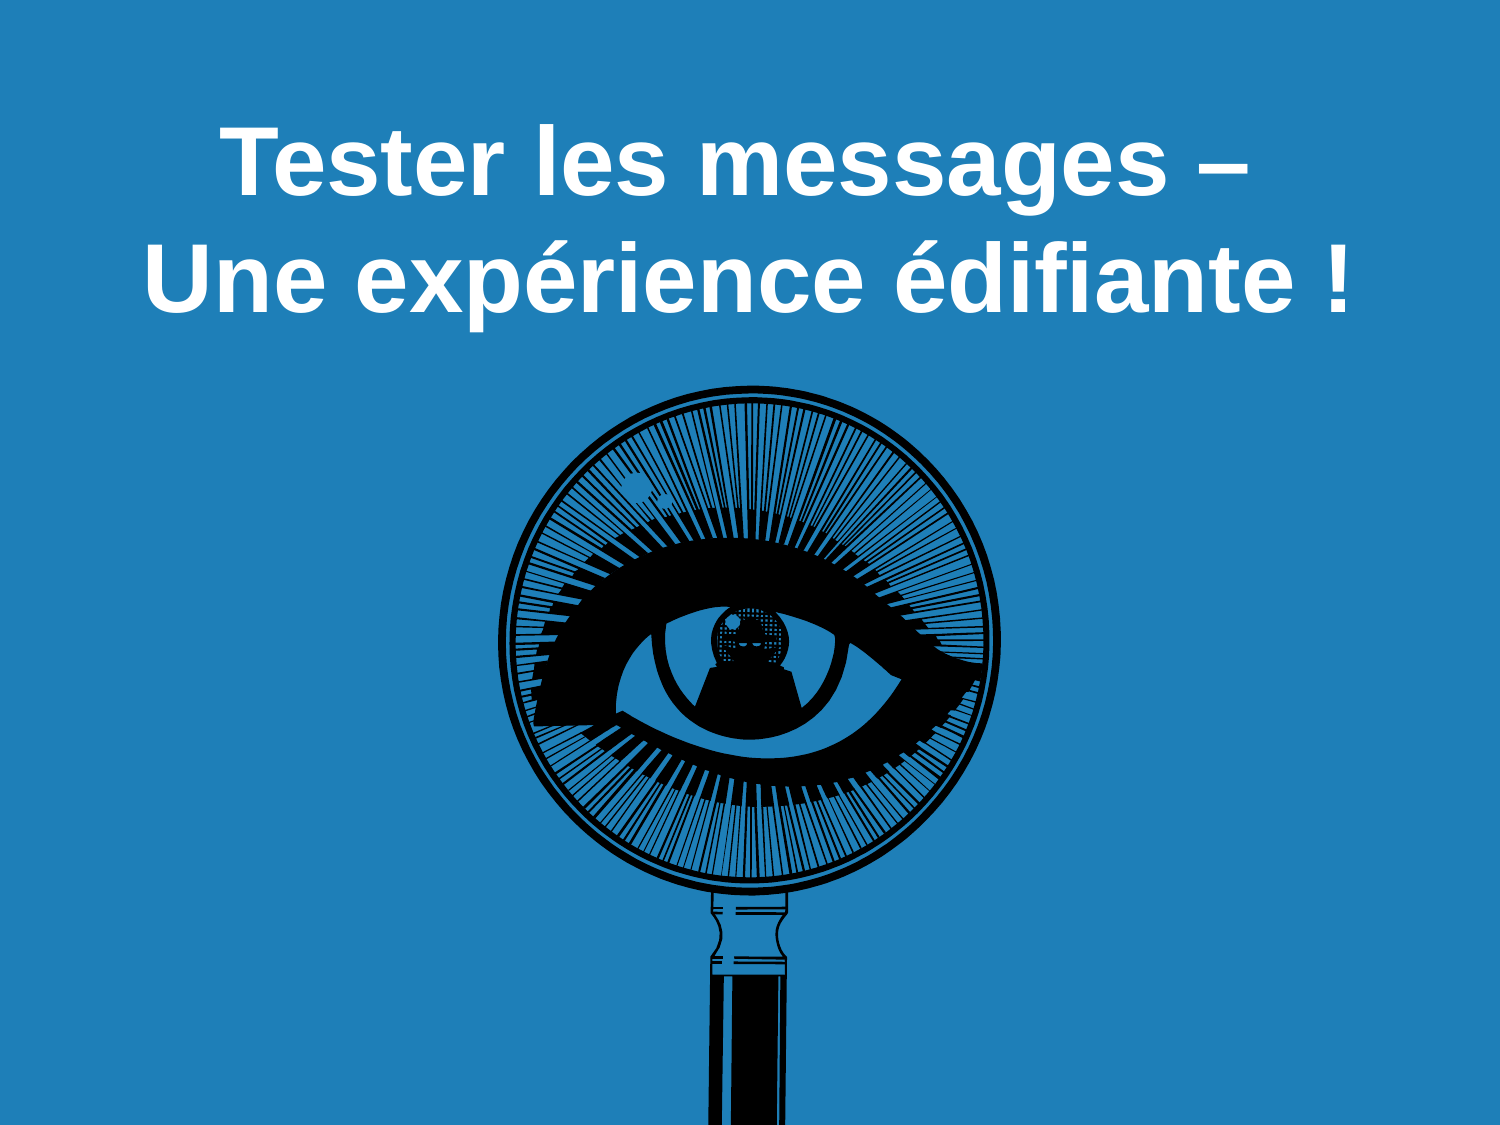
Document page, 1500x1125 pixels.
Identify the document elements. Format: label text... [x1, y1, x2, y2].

picture [497, 385, 1003, 1125]
text_box Tester les messages – Une expérience édifiante ! [0, 89, 1500, 294]
